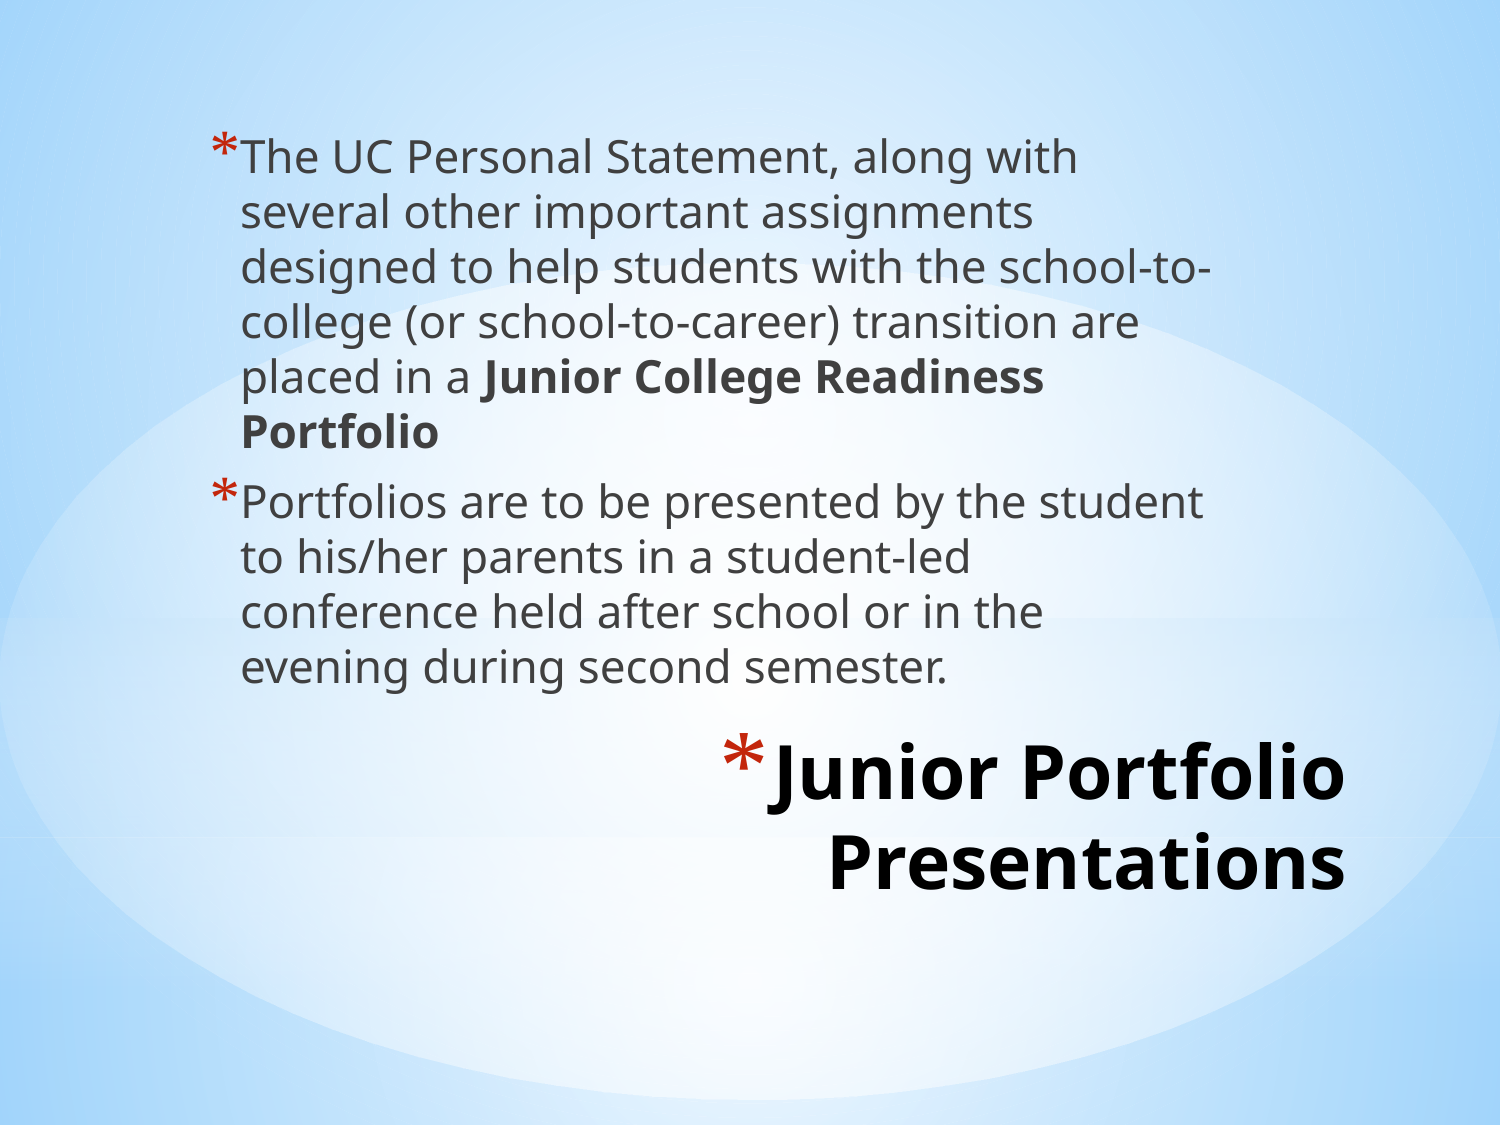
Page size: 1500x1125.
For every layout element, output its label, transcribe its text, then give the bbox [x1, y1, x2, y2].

list The UC Personal Statement, along with several other important assignments designed to help students with the school-to-college (or school-to-career) transition are placed in a Junior College Readiness Portfolio Portfolios are to be presented by the student to his/her parents in a student-led conference held after school or in the evening during second semester. [187, 120, 1238, 690]
title Junior Portfolio Presentations [294, 717, 1363, 905]
